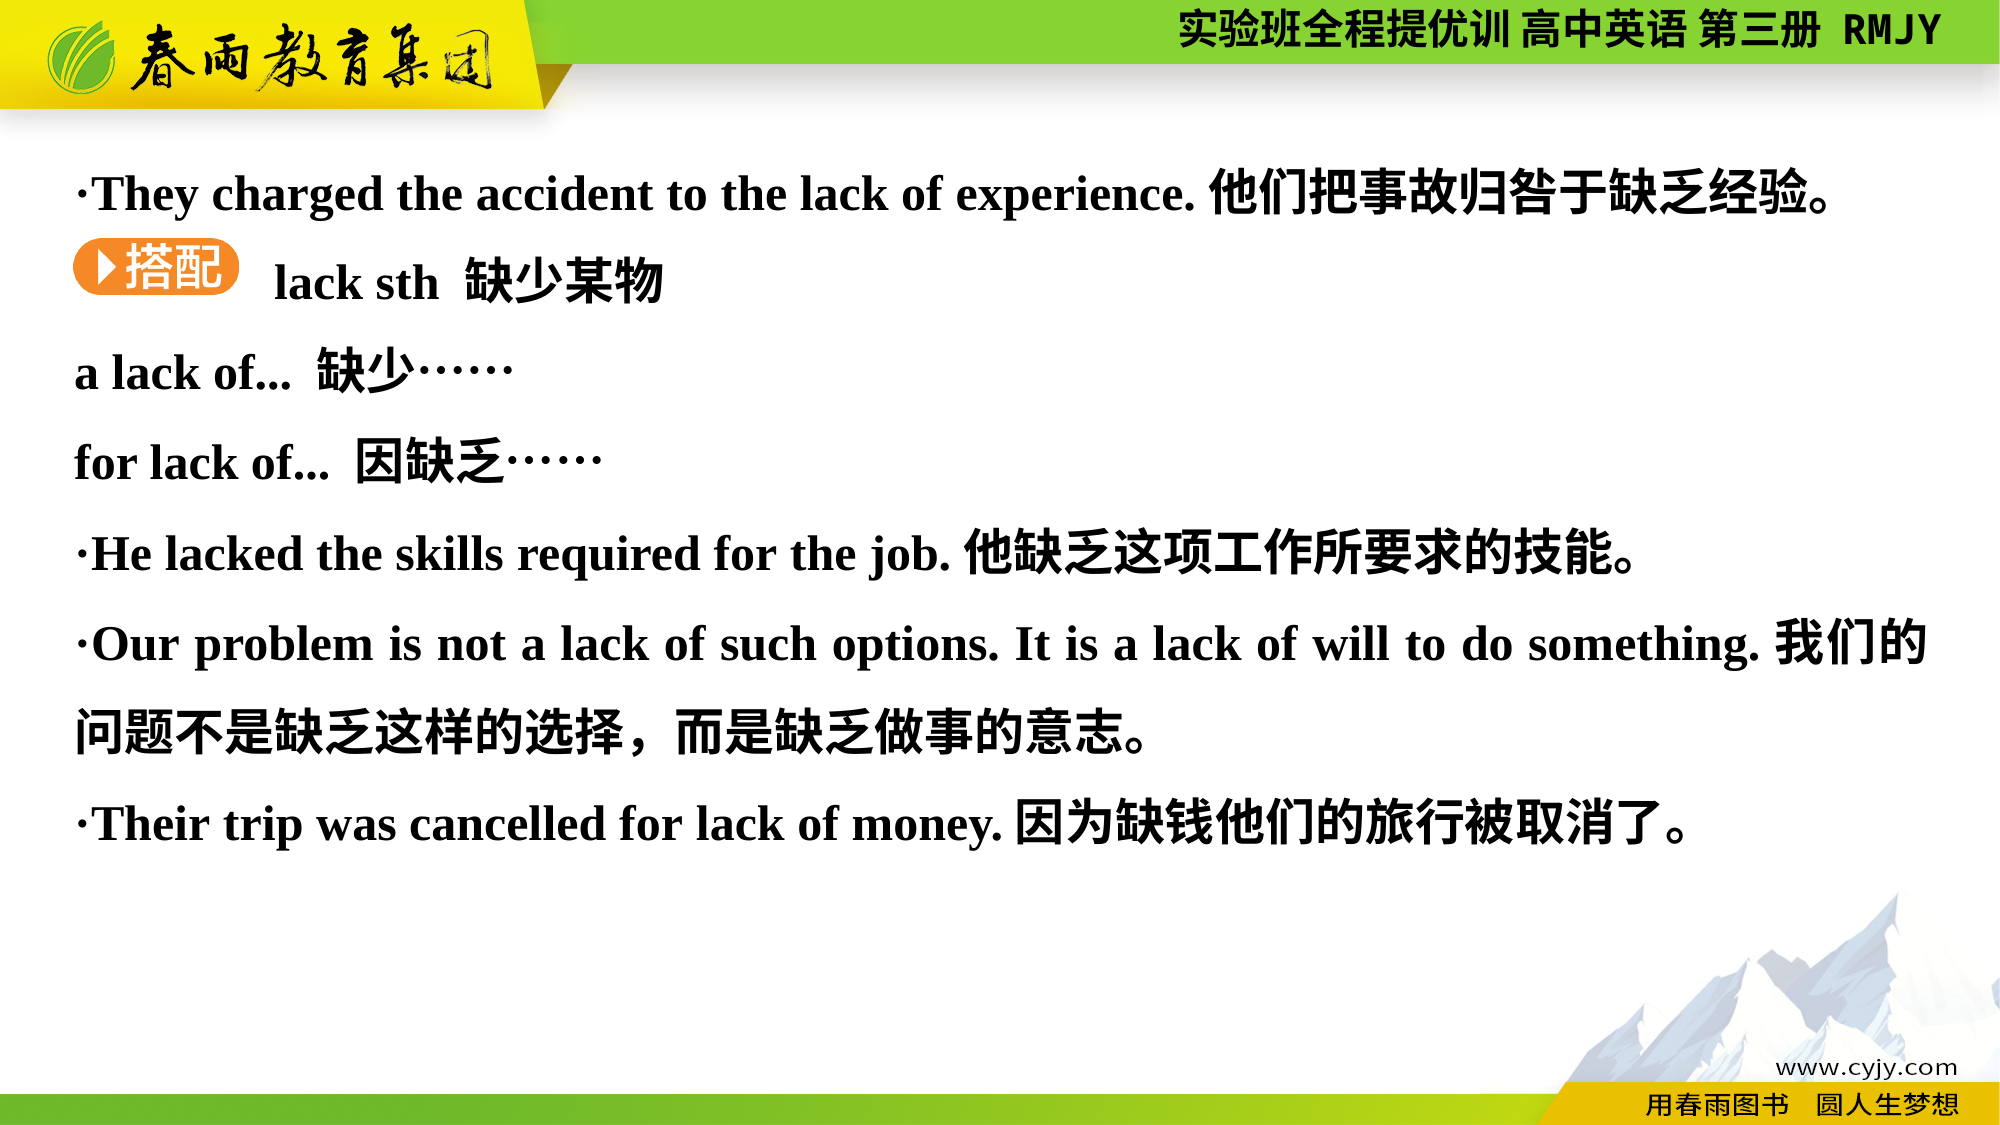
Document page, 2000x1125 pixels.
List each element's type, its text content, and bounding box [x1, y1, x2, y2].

list ·They charged the accident to the lack of experience.他们把事故归咎于缺乏经验。 lack sth 缺少某物 a lack of... 缺少…… for lack of... 因缺乏…… ·He lacked the skills required for the job.他缺乏这项工作所要求的技能。 ·Our problem is not a lack of such options. It is a lack of will to do something.我们的问题不是缺乏这样的选择，而是缺乏做事的意志。 ·Their trip was cancelled for lack of money.因为缺钱他们的旅行被取消了。 [59, 122, 1944, 854]
picture [0, 0, 2000, 1125]
